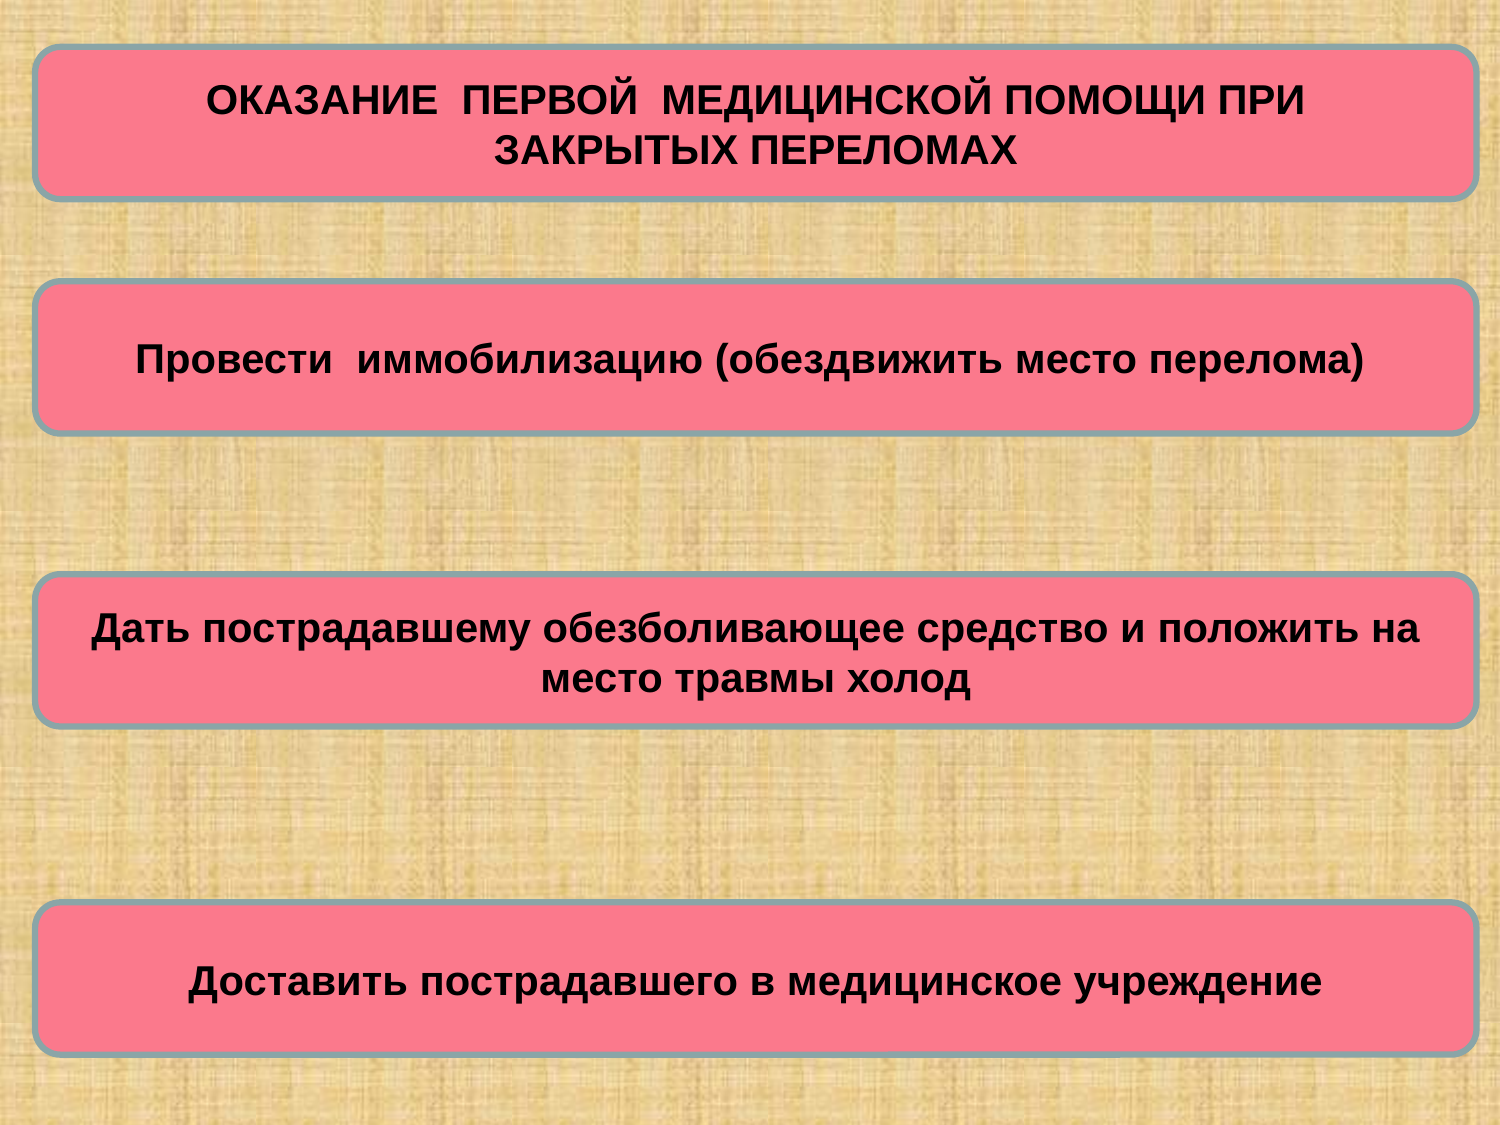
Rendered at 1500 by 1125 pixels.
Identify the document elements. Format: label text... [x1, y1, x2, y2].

text_box Доставить пострадавшего в медицинское учреждение [32, 900, 1479, 1057]
text_box Провести иммобилизацию (обездвижить место перелома) [32, 279, 1479, 436]
text_box ОКАЗАНИЕ ПЕРВОЙ МЕДИЦИНСКОЙ ПОМОЩИ ПРИ ЗАКРЫТЫХ ПЕРЕЛОМАХ [32, 44, 1479, 202]
text_box Дать пострадавшему обезболивающее средство и положить на место травмы холод [32, 572, 1479, 729]
picture [0, 0, 1500, 1125]
